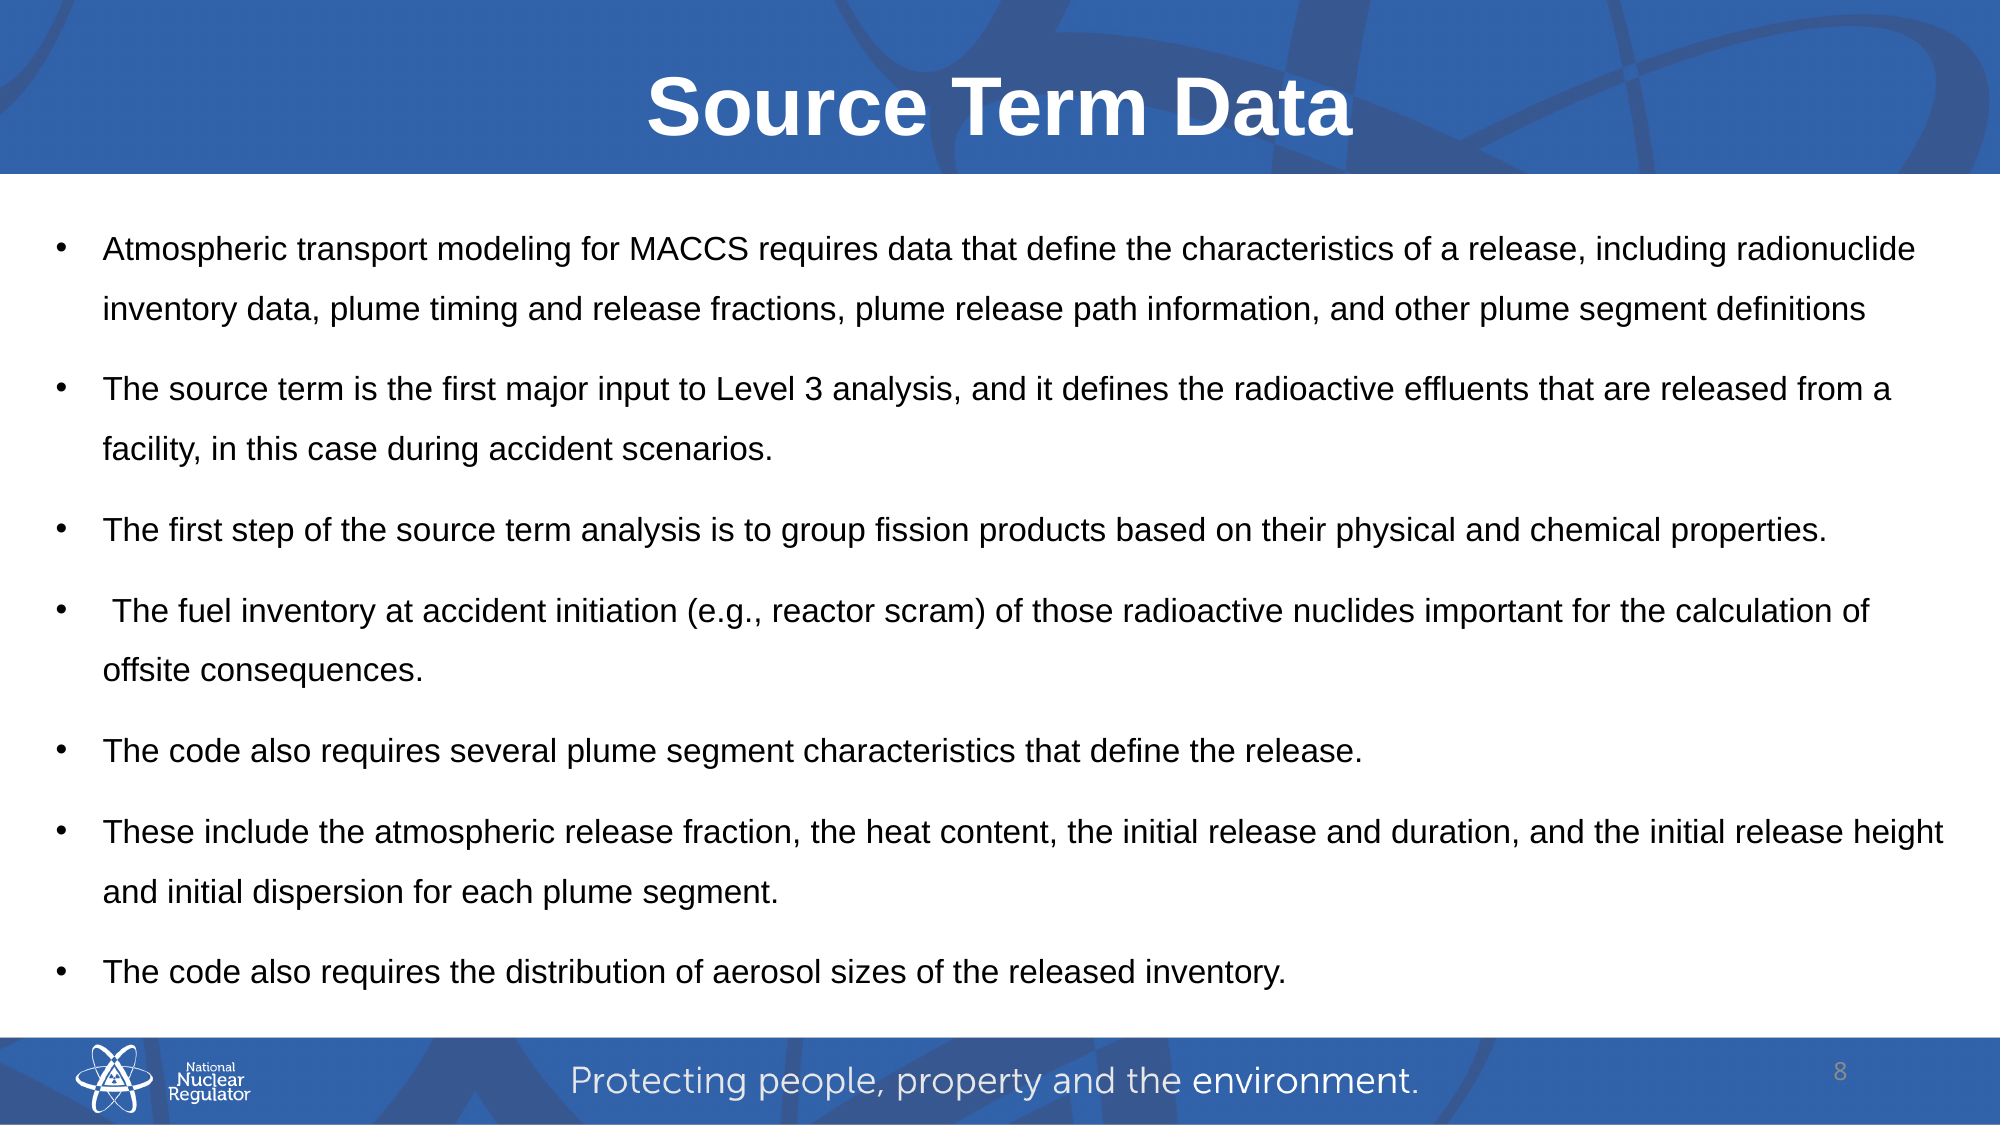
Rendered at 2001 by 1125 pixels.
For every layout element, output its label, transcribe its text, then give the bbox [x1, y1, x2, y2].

picture [0, 0, 2000, 1125]
slide_number 8 [1412, 1042, 1863, 1103]
title Source Term Data [137, 0, 1863, 218]
list Atmospheric transport modeling for MACCS requires data that define the characteristics of a release, including radionuclide inventory data, plume timing and release fractions, plume release path information, and other plume segment definitions The source term is the first major input to Level 3 analysis, and it defines the radioactive effluents that are released from a facility, in this case during accident scenarios. The first step of the source term analysis is to group fission products based on their physical and chemical properties. The fuel inventory at accident initiation (e.g., reactor scram) of those radioactive nuclides important for the calculation of offsite consequences. The code also requires several plume segment characteristics that define the release. These include the atmospheric release fraction, the heat content, the initial release and duration, and the initial release height and initial dispersion for each plume segment. The code also requires the distribution of aerosol sizes of the released inventory. [40, 199, 1963, 1004]
